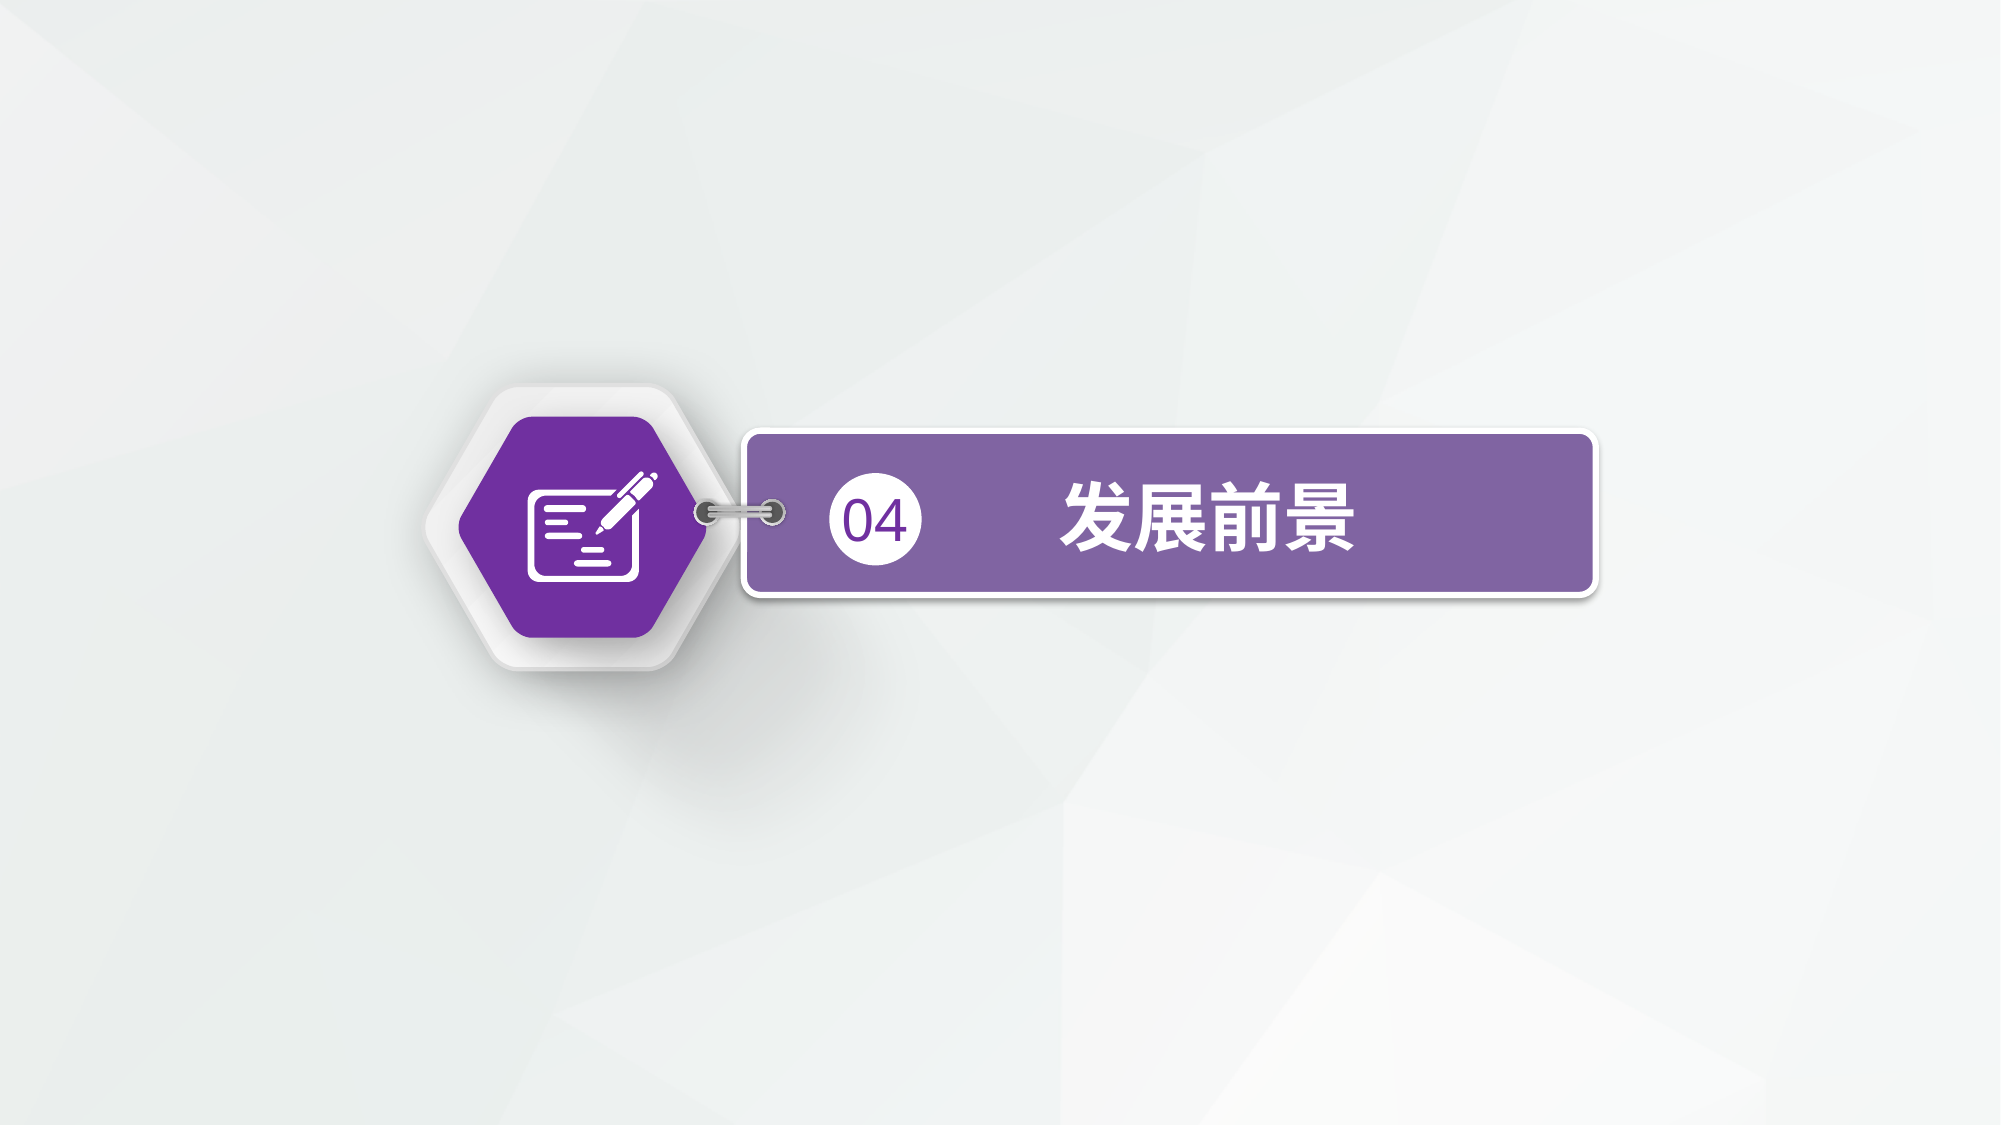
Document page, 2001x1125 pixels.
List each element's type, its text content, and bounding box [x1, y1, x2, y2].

picture [0, 0, 2001, 1125]
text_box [759, 499, 786, 526]
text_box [421, 341, 876, 908]
text_box 发展前景 [921, 462, 1497, 568]
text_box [825, 472, 925, 566]
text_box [693, 499, 720, 526]
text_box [708, 506, 772, 518]
text_box [879, 427, 1599, 599]
